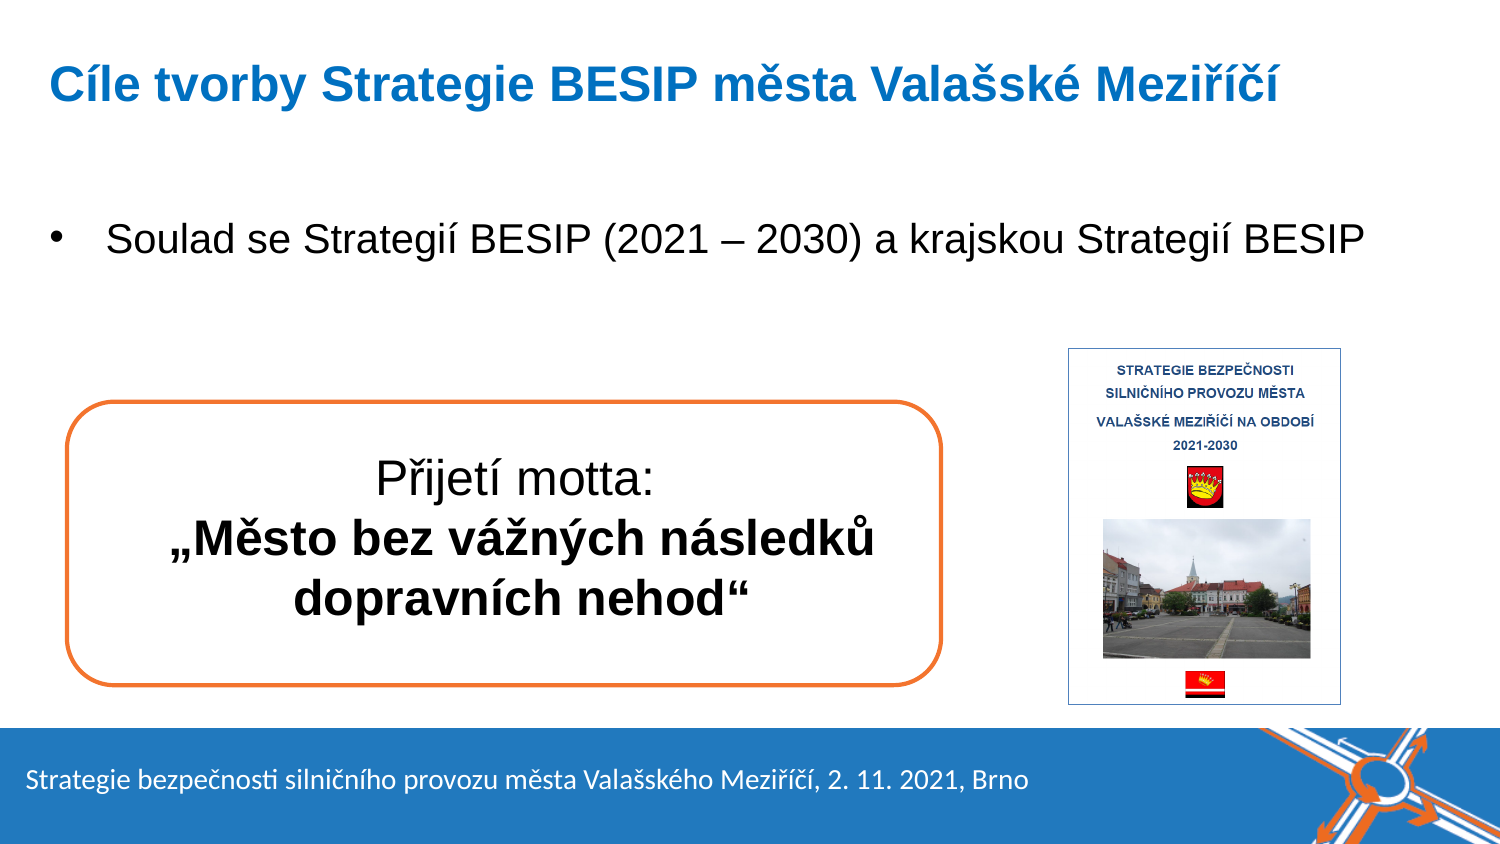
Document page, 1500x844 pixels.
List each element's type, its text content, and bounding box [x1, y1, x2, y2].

picture [0, 728, 1500, 844]
text_box Strategie bezpečnosti silničního provozu města Valašského Meziříčí, 2. 11. 2021, Brno [10, 752, 1447, 803]
text_box [64, 399, 944, 688]
text_box Cíle tvorby Strategie BESIP města Valašské Meziříčí Soulad se Strategií BESIP (2021 – 2030) a krajskou Strategií BESIP [34, 43, 1416, 364]
picture [1068, 348, 1341, 705]
